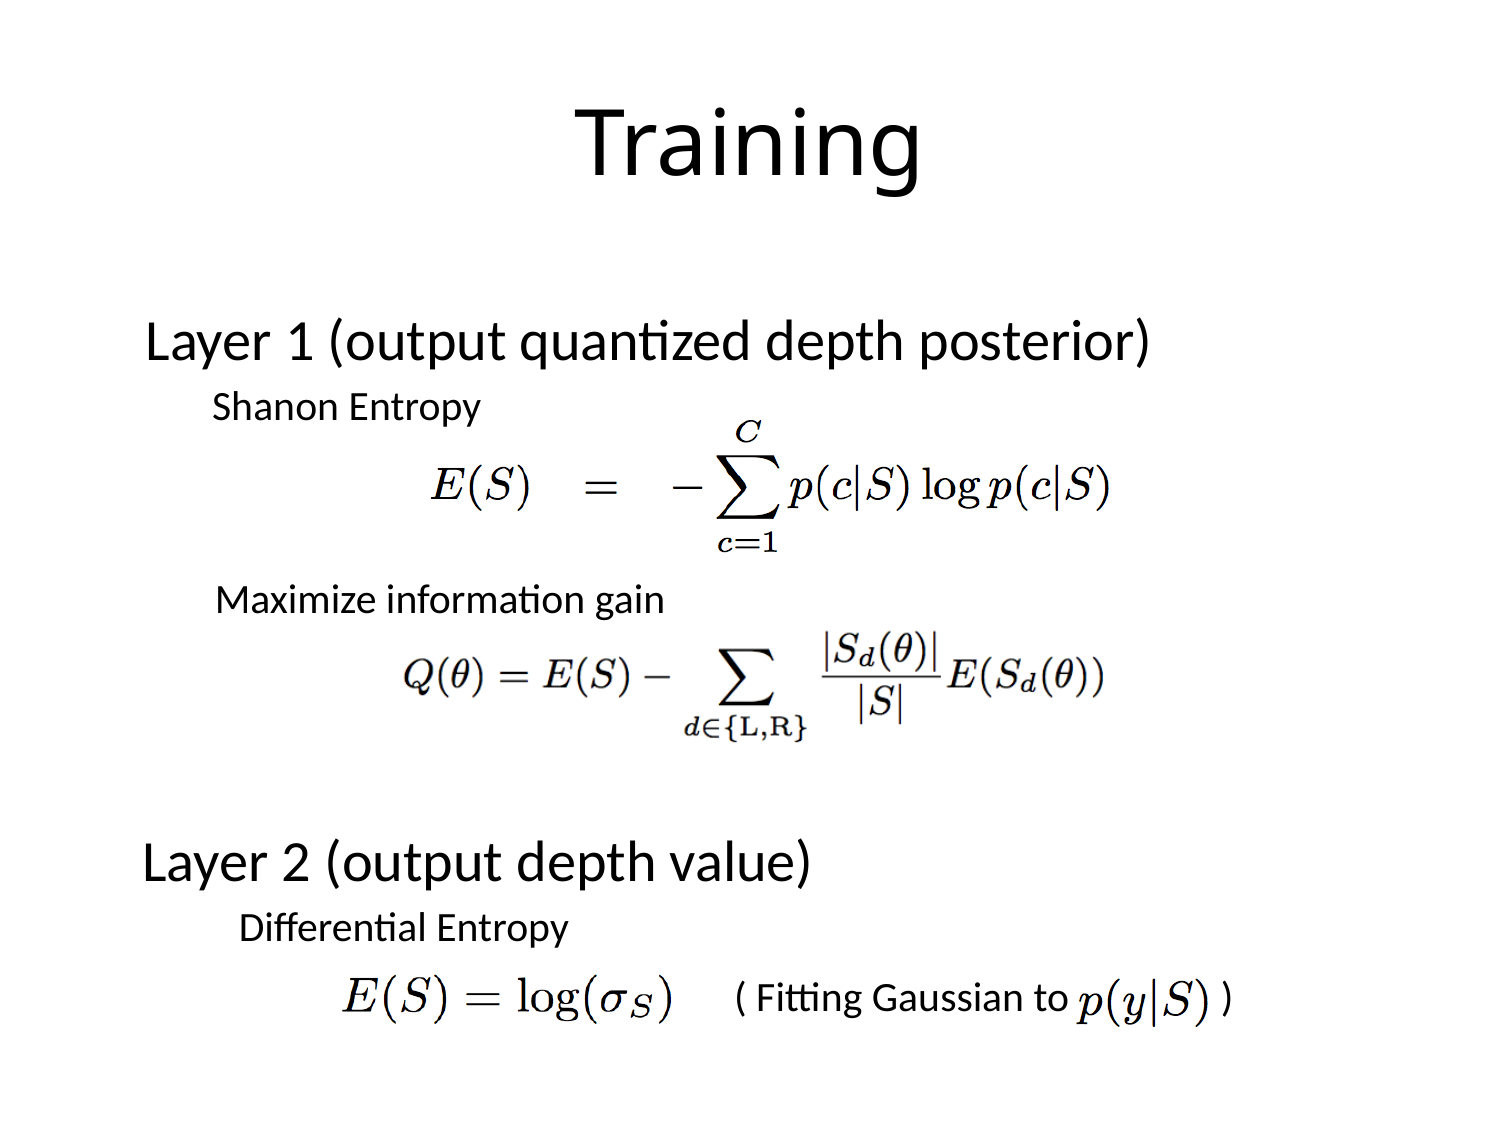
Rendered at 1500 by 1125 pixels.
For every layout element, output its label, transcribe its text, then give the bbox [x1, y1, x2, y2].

picture [1074, 973, 1209, 1031]
text_box Layer 2 (output depth value) [127, 815, 830, 900]
text_box Maximize information gain [199, 564, 681, 630]
text_box Layer 1 (output quantized depth posterior) [130, 294, 1168, 380]
text_box Differential Entropy [224, 892, 585, 958]
title Training [75, 45, 1425, 233]
text_box Shanon Entropy [197, 371, 497, 437]
picture [330, 961, 681, 1038]
text_box ( Fitting Gaussian to ) [719, 962, 1250, 1028]
picture [413, 414, 1114, 559]
picture [386, 616, 1113, 750]
